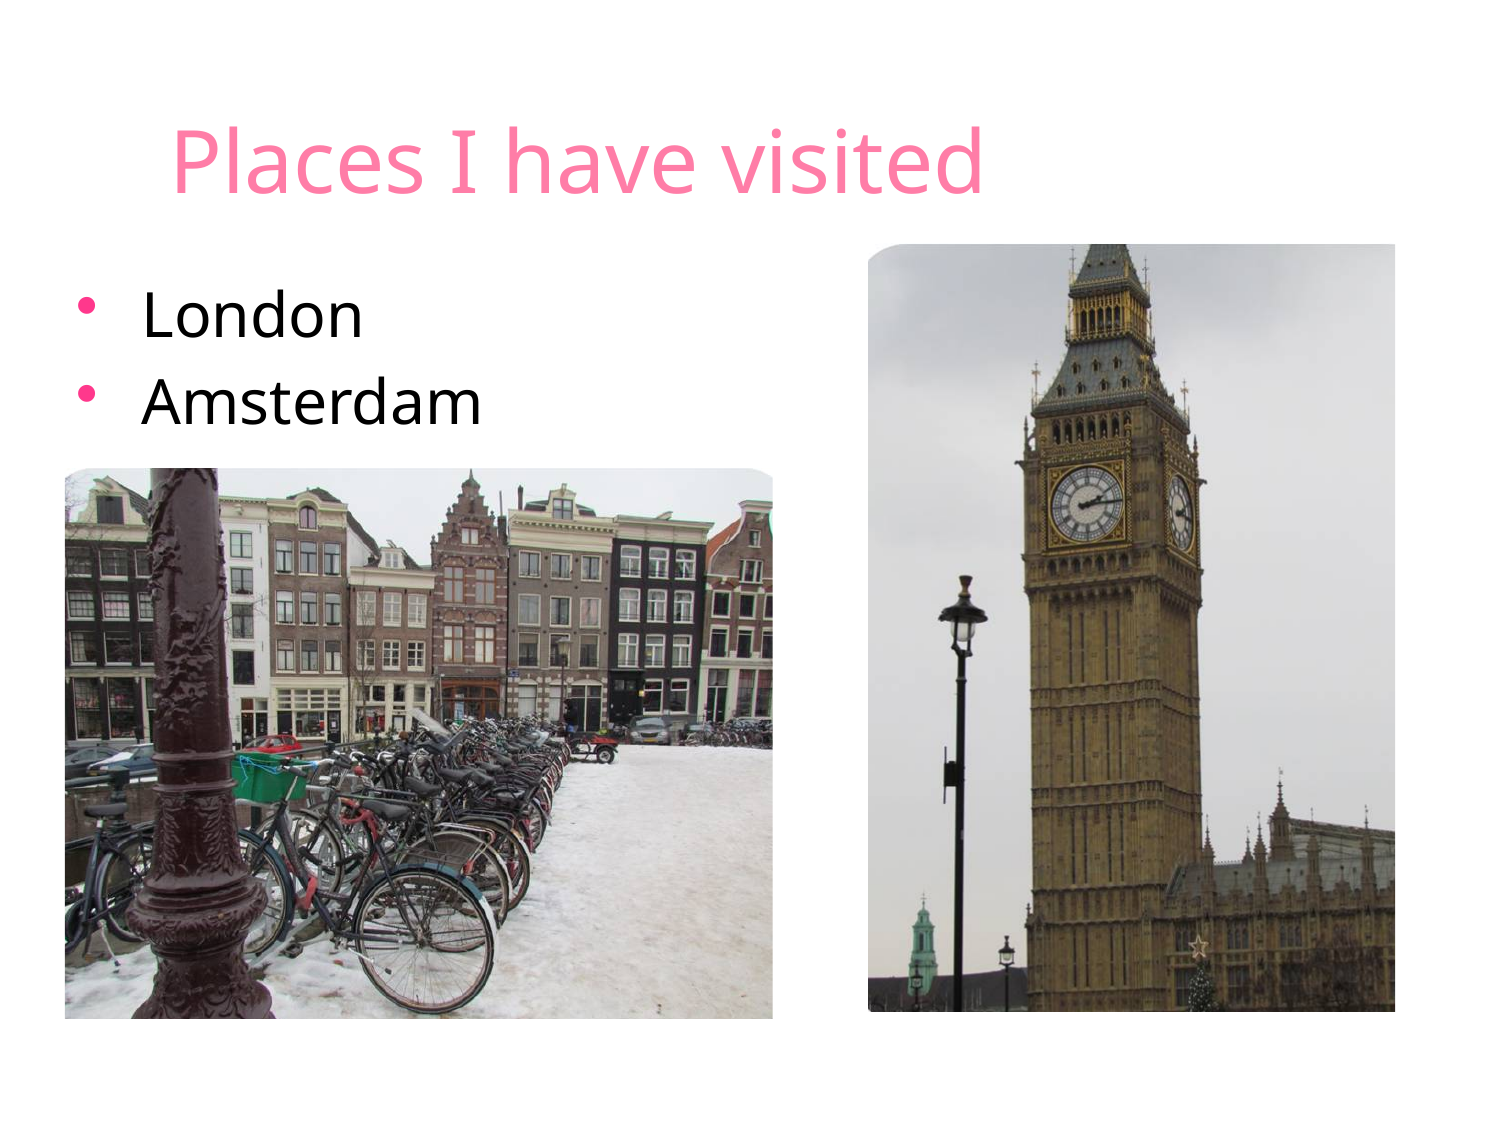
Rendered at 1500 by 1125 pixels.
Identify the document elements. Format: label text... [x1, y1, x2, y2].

title Places I have visited [75, 43, 1425, 274]
picture [867, 243, 1396, 1012]
list London Amsterdam [53, 267, 1404, 1018]
picture [64, 467, 773, 1019]
